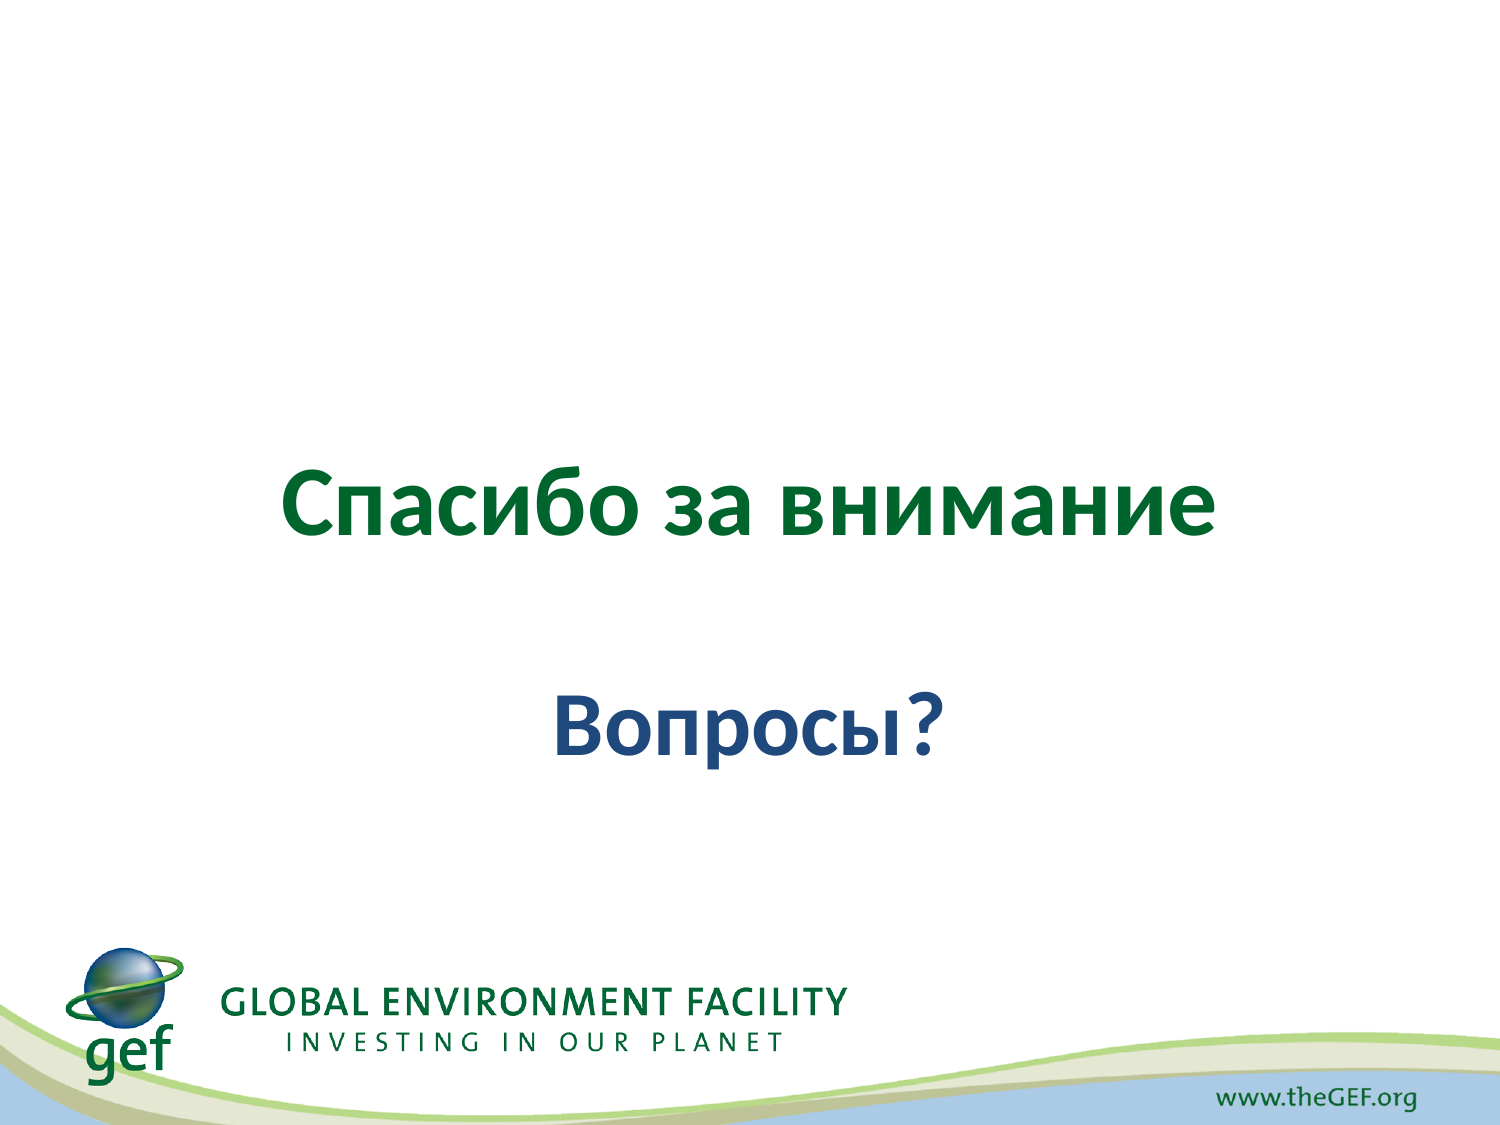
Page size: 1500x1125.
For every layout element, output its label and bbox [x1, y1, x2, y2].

picture [0, 920, 1500, 1125]
